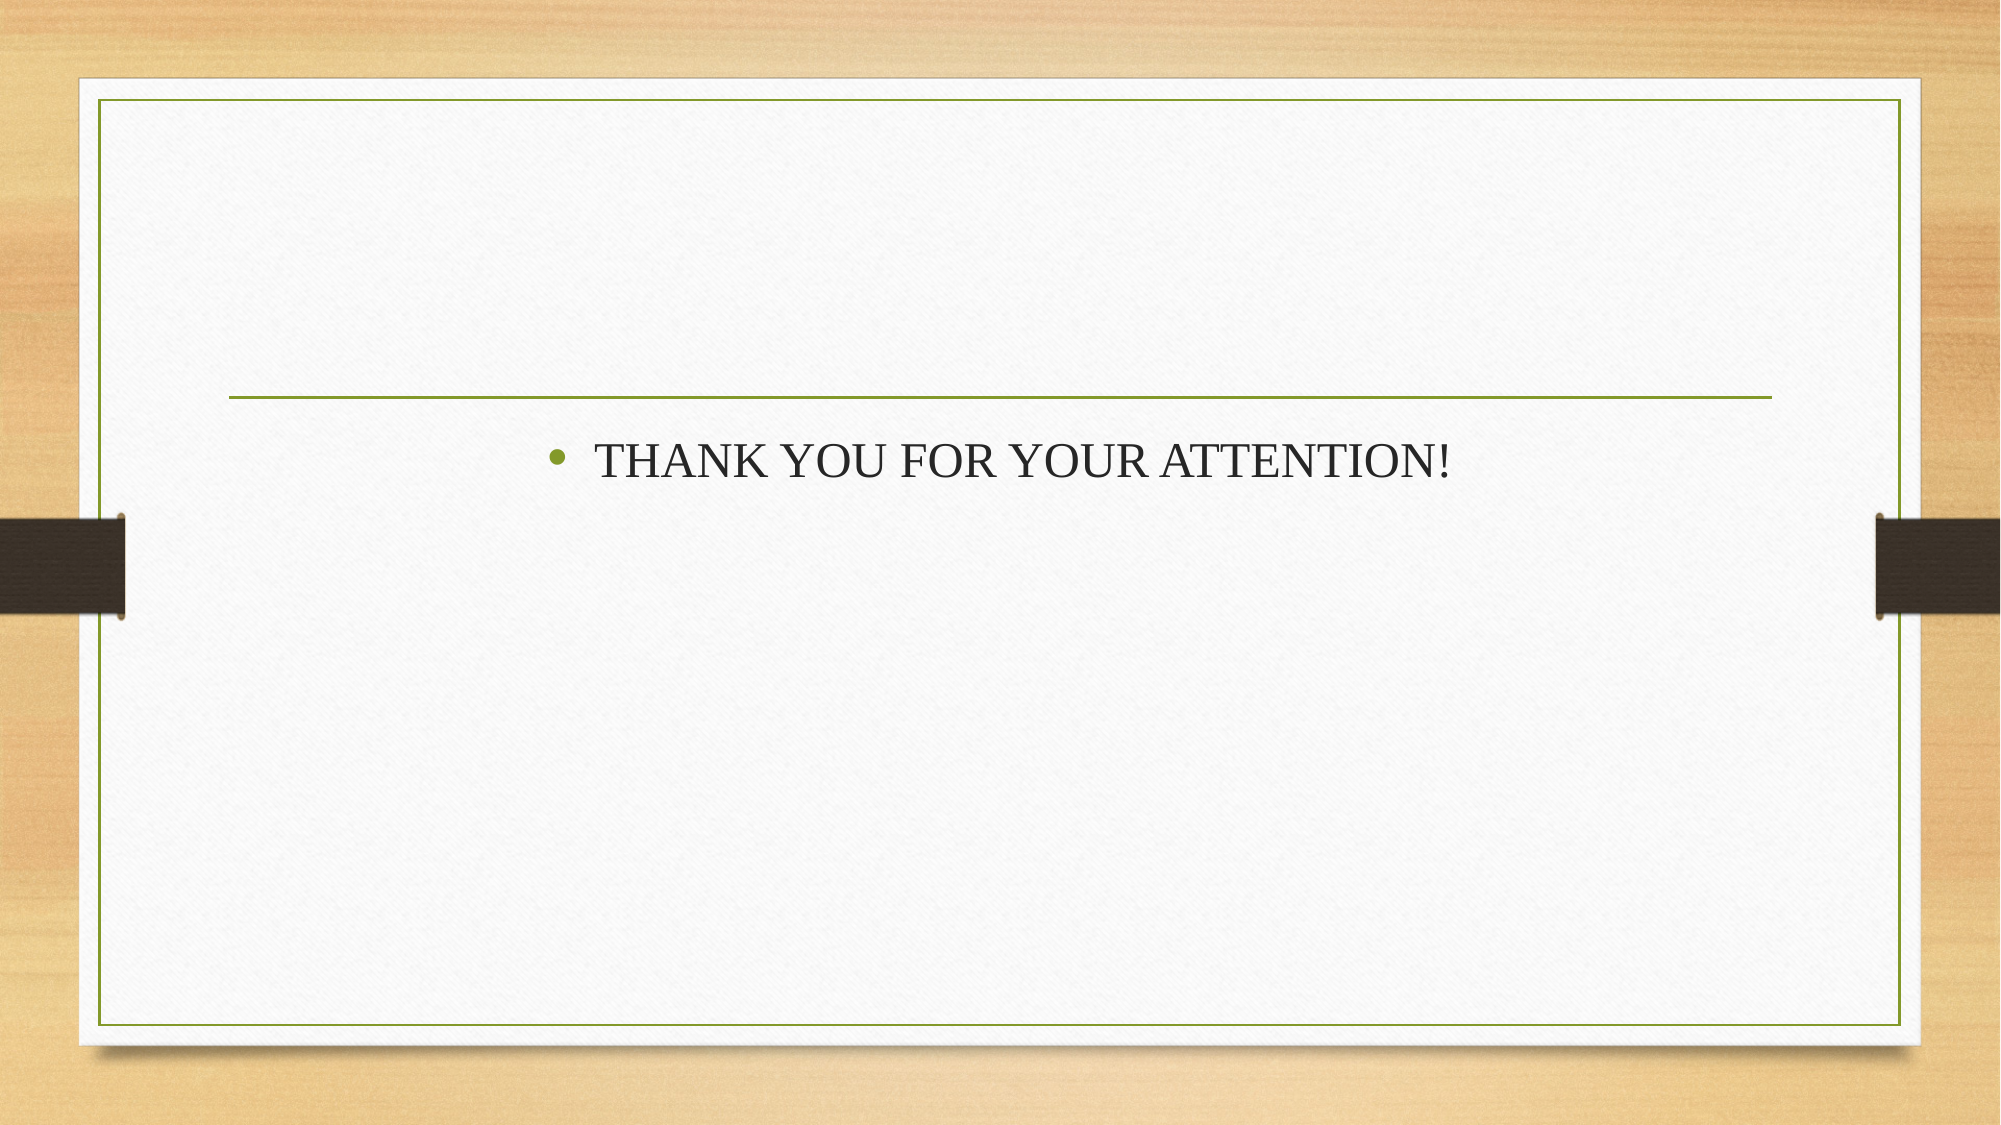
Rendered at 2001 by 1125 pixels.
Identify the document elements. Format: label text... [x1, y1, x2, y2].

picture [0, 0, 2001, 1125]
list THANK YOU FOR YOUR ATTENTION! [212, 419, 1788, 964]
